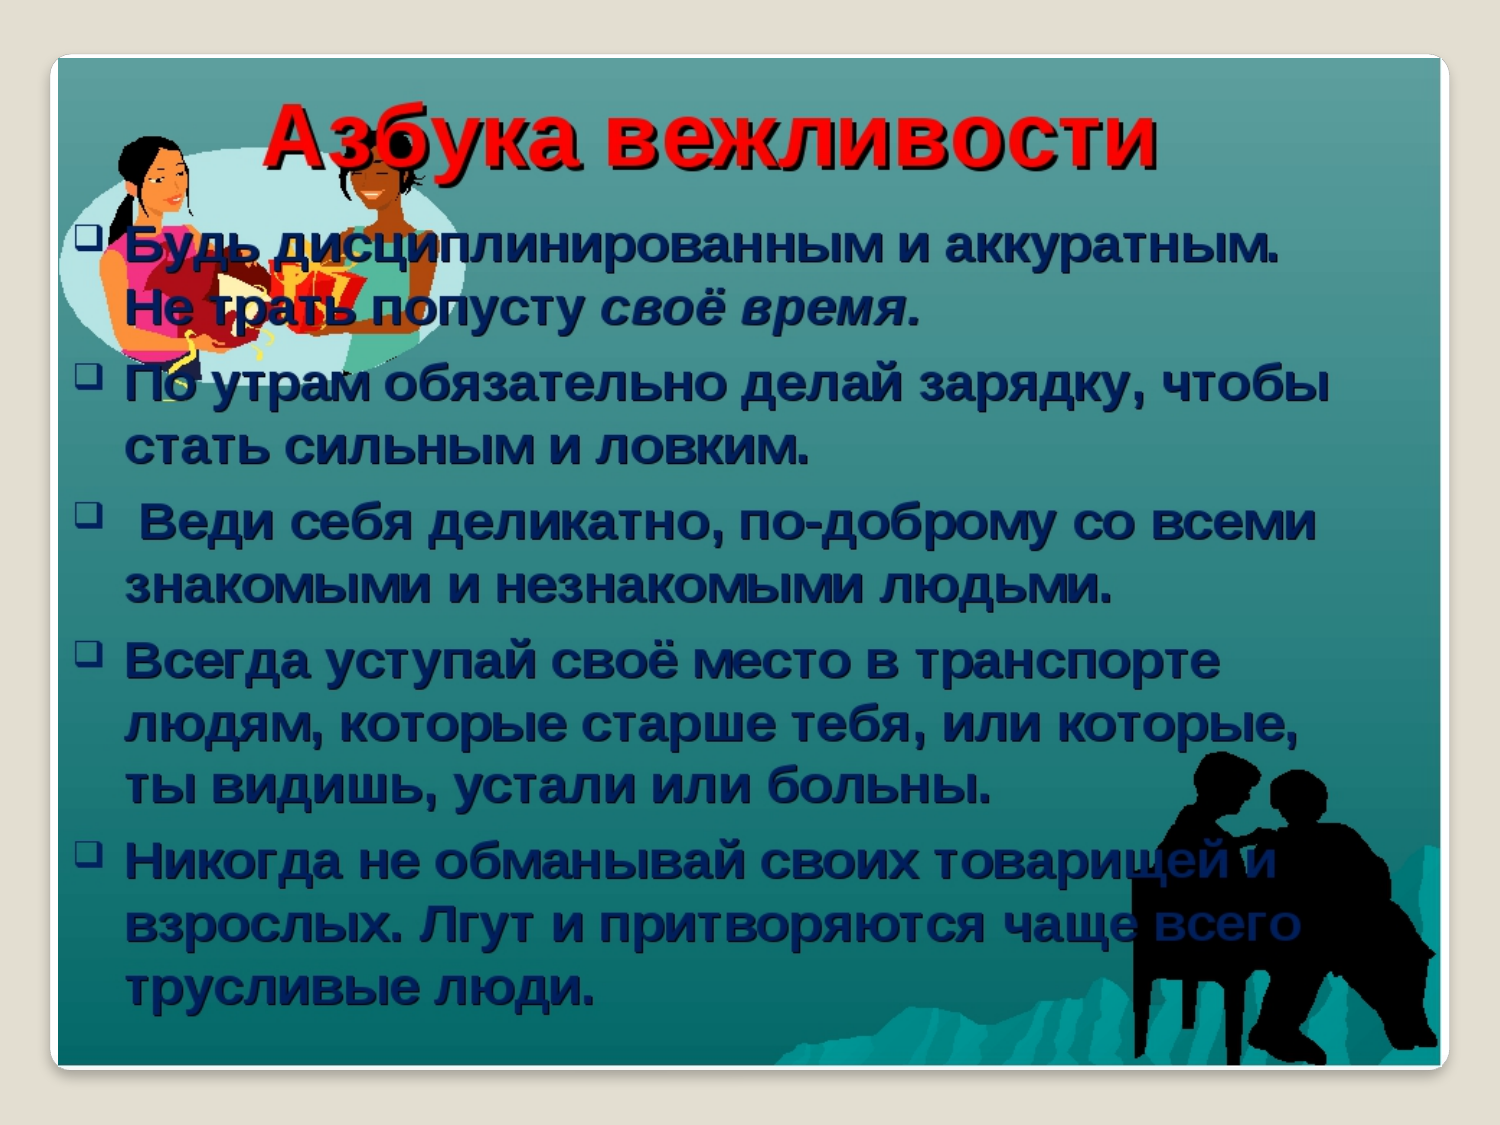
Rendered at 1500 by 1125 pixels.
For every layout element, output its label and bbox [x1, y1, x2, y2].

list [58, 58, 1442, 1067]
